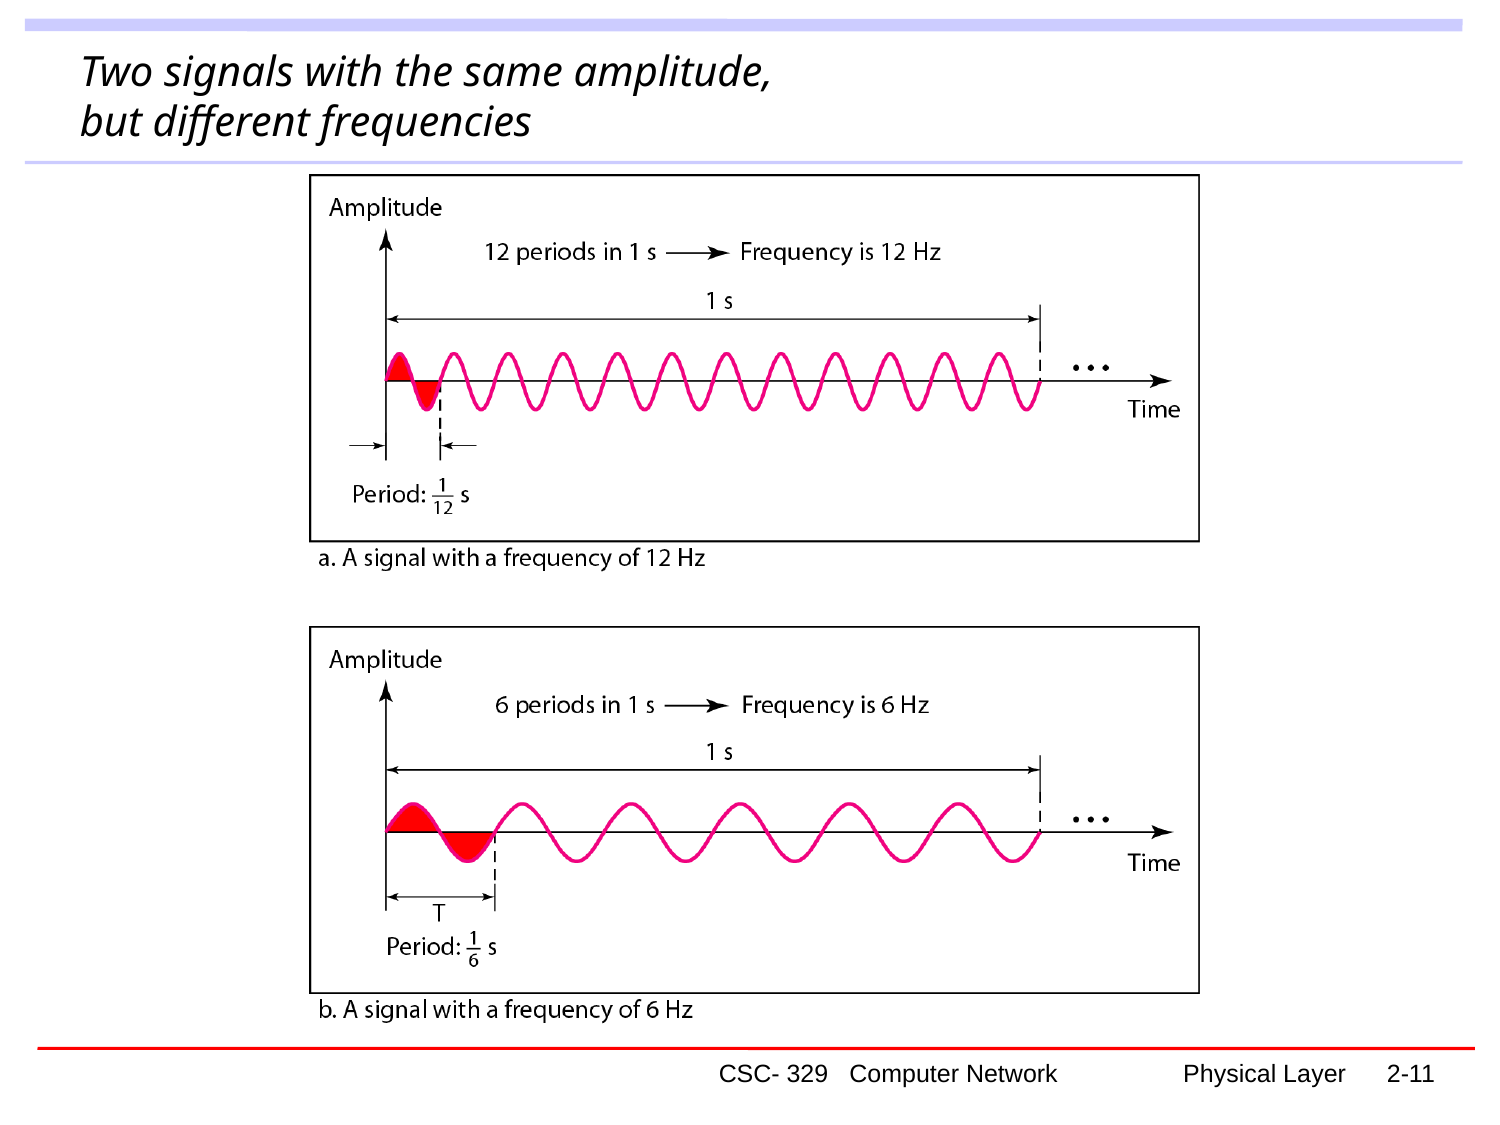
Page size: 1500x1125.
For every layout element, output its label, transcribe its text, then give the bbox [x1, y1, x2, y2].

picture [309, 174, 1201, 1024]
footer CSC- 329 Computer Network Physical Layer [695, 1049, 1338, 1125]
slide_number 2-11 [1338, 1049, 1451, 1125]
text_box Two signals with the same amplitude, but different frequencies [65, 37, 789, 153]
